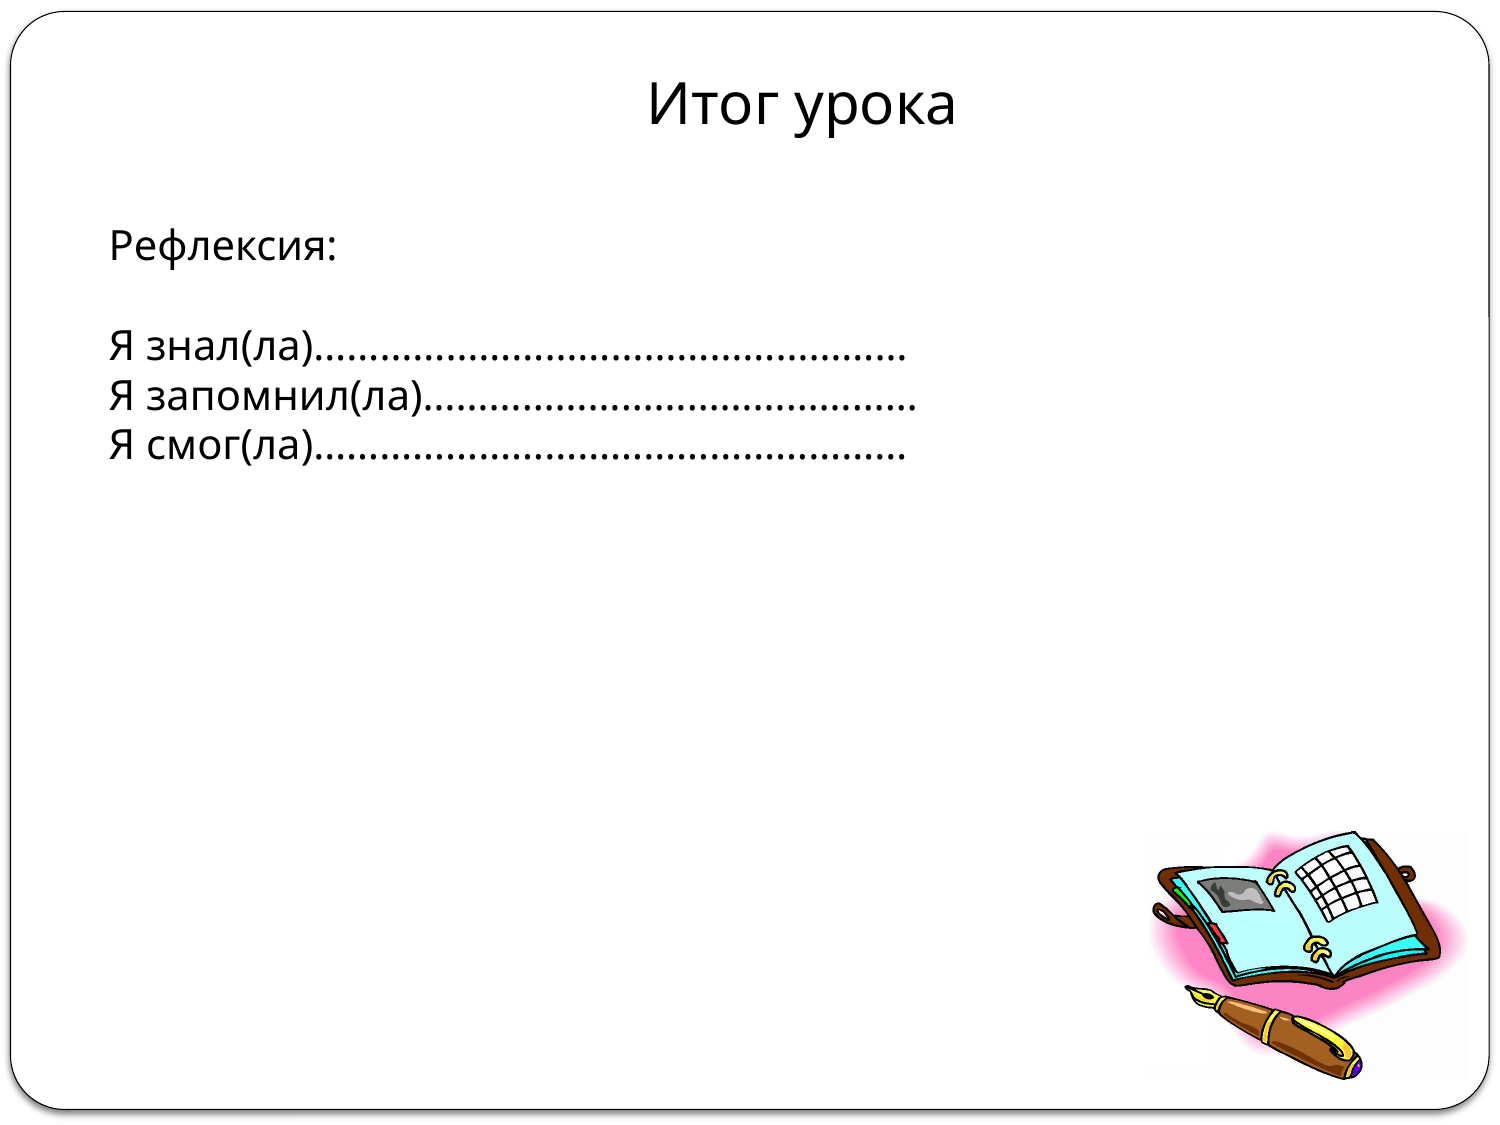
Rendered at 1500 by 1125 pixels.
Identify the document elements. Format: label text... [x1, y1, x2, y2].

text_box Рефлексия: Я знал(ла)……………………………………………… Я запомнил(ла)……………………………………… Я смог(ла)……………………………………………… [93, 210, 1254, 476]
text_box Итог урока [339, 58, 1266, 144]
picture [1148, 831, 1468, 1081]
